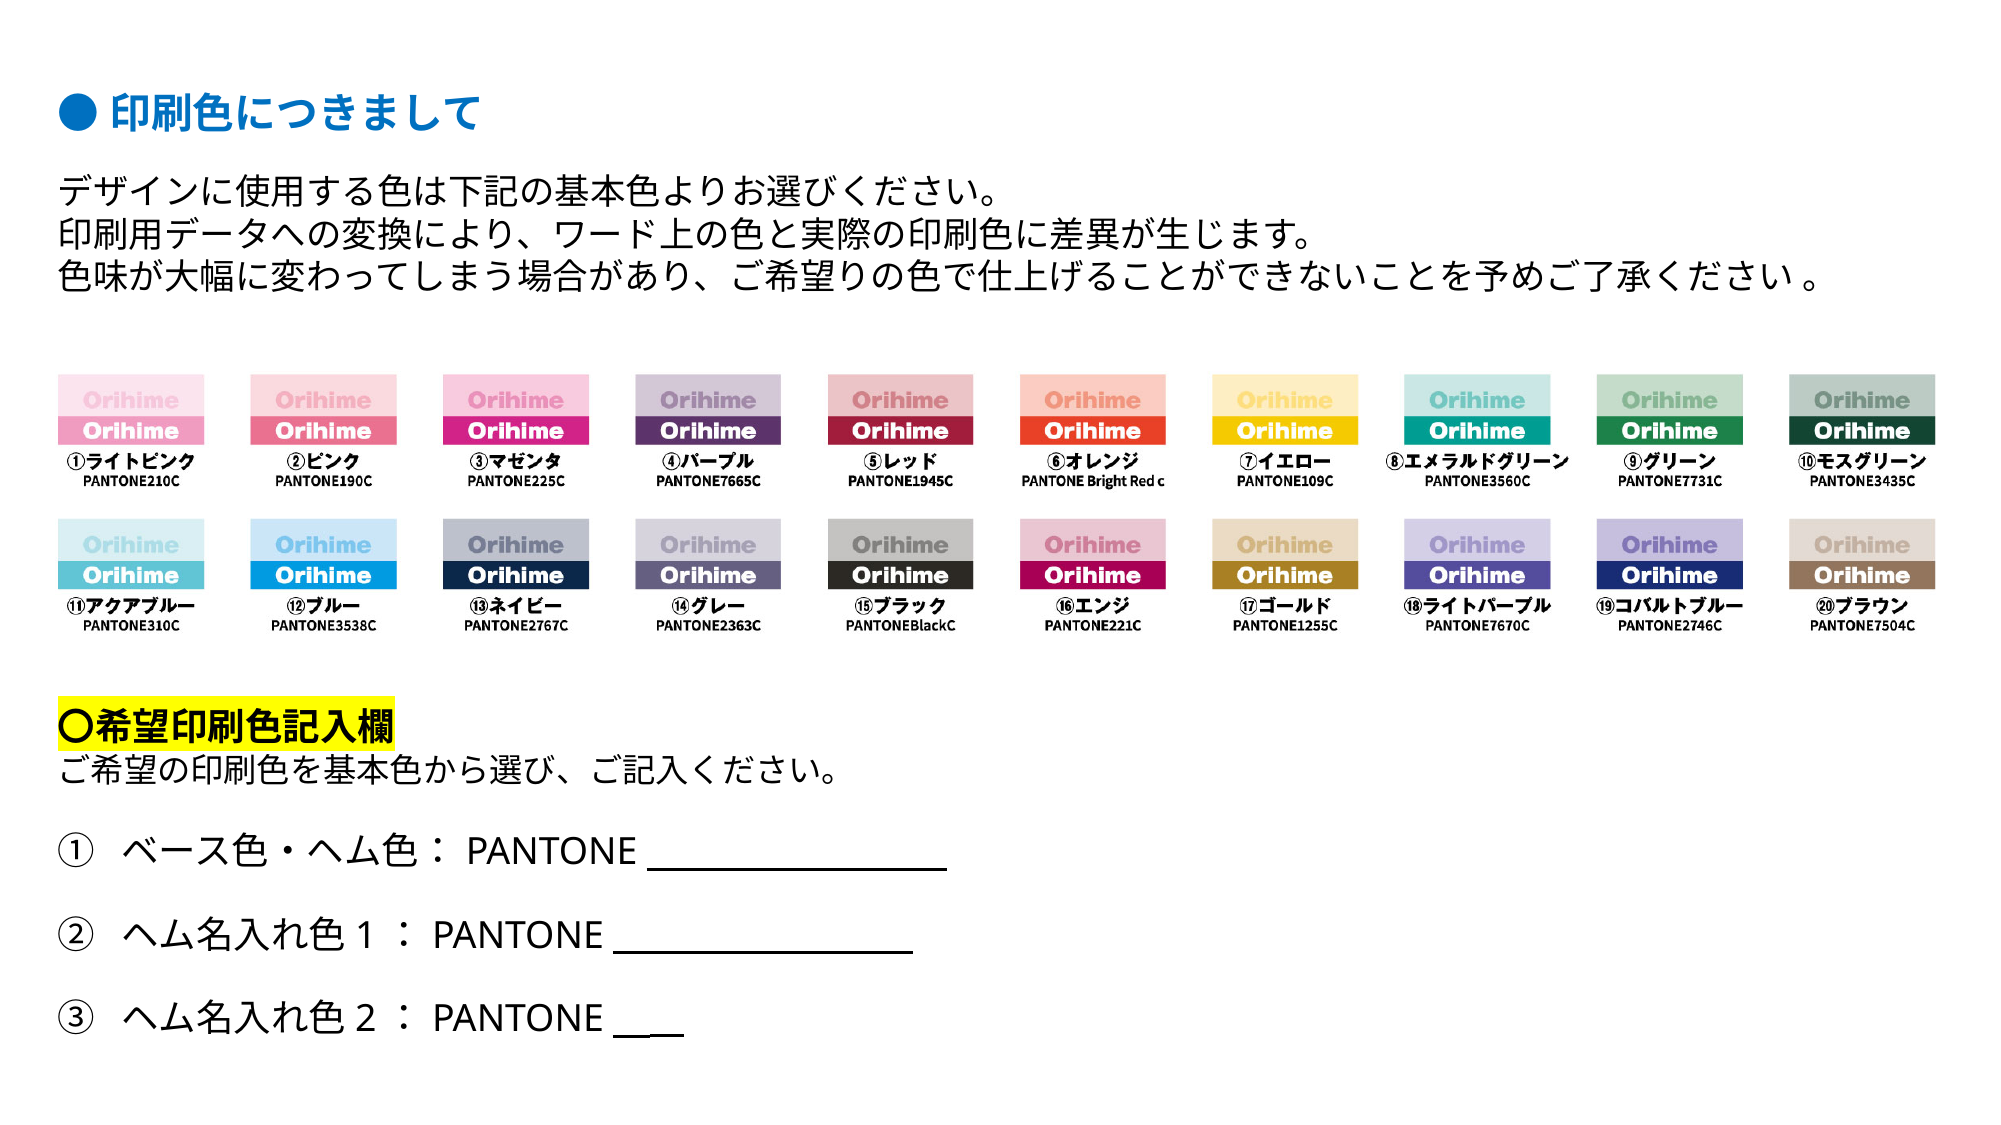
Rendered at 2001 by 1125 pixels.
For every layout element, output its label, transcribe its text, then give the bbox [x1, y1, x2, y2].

text_box ●印刷色につきまして デザインに使用する色は下記の基本色よりお選びください。 印刷用データへの変換により、ワード上の色と実際の印刷色に差異が生じます。 色味が大幅に変わってしまう場合があり、ご希望りの色で仕上げることができないことを予めご了承ください 。 [42, 79, 1927, 305]
picture [42, 358, 1951, 643]
text_box 〇希望印刷色記入欄 ご希望の印刷色を基本色から選び、ご記入ください。 ① ベース色・ヘム色：PANTONE ② ヘム名入れ色1：PANTONE ③ ヘム名入れ色2：PANTONE [42, 698, 1927, 1047]
